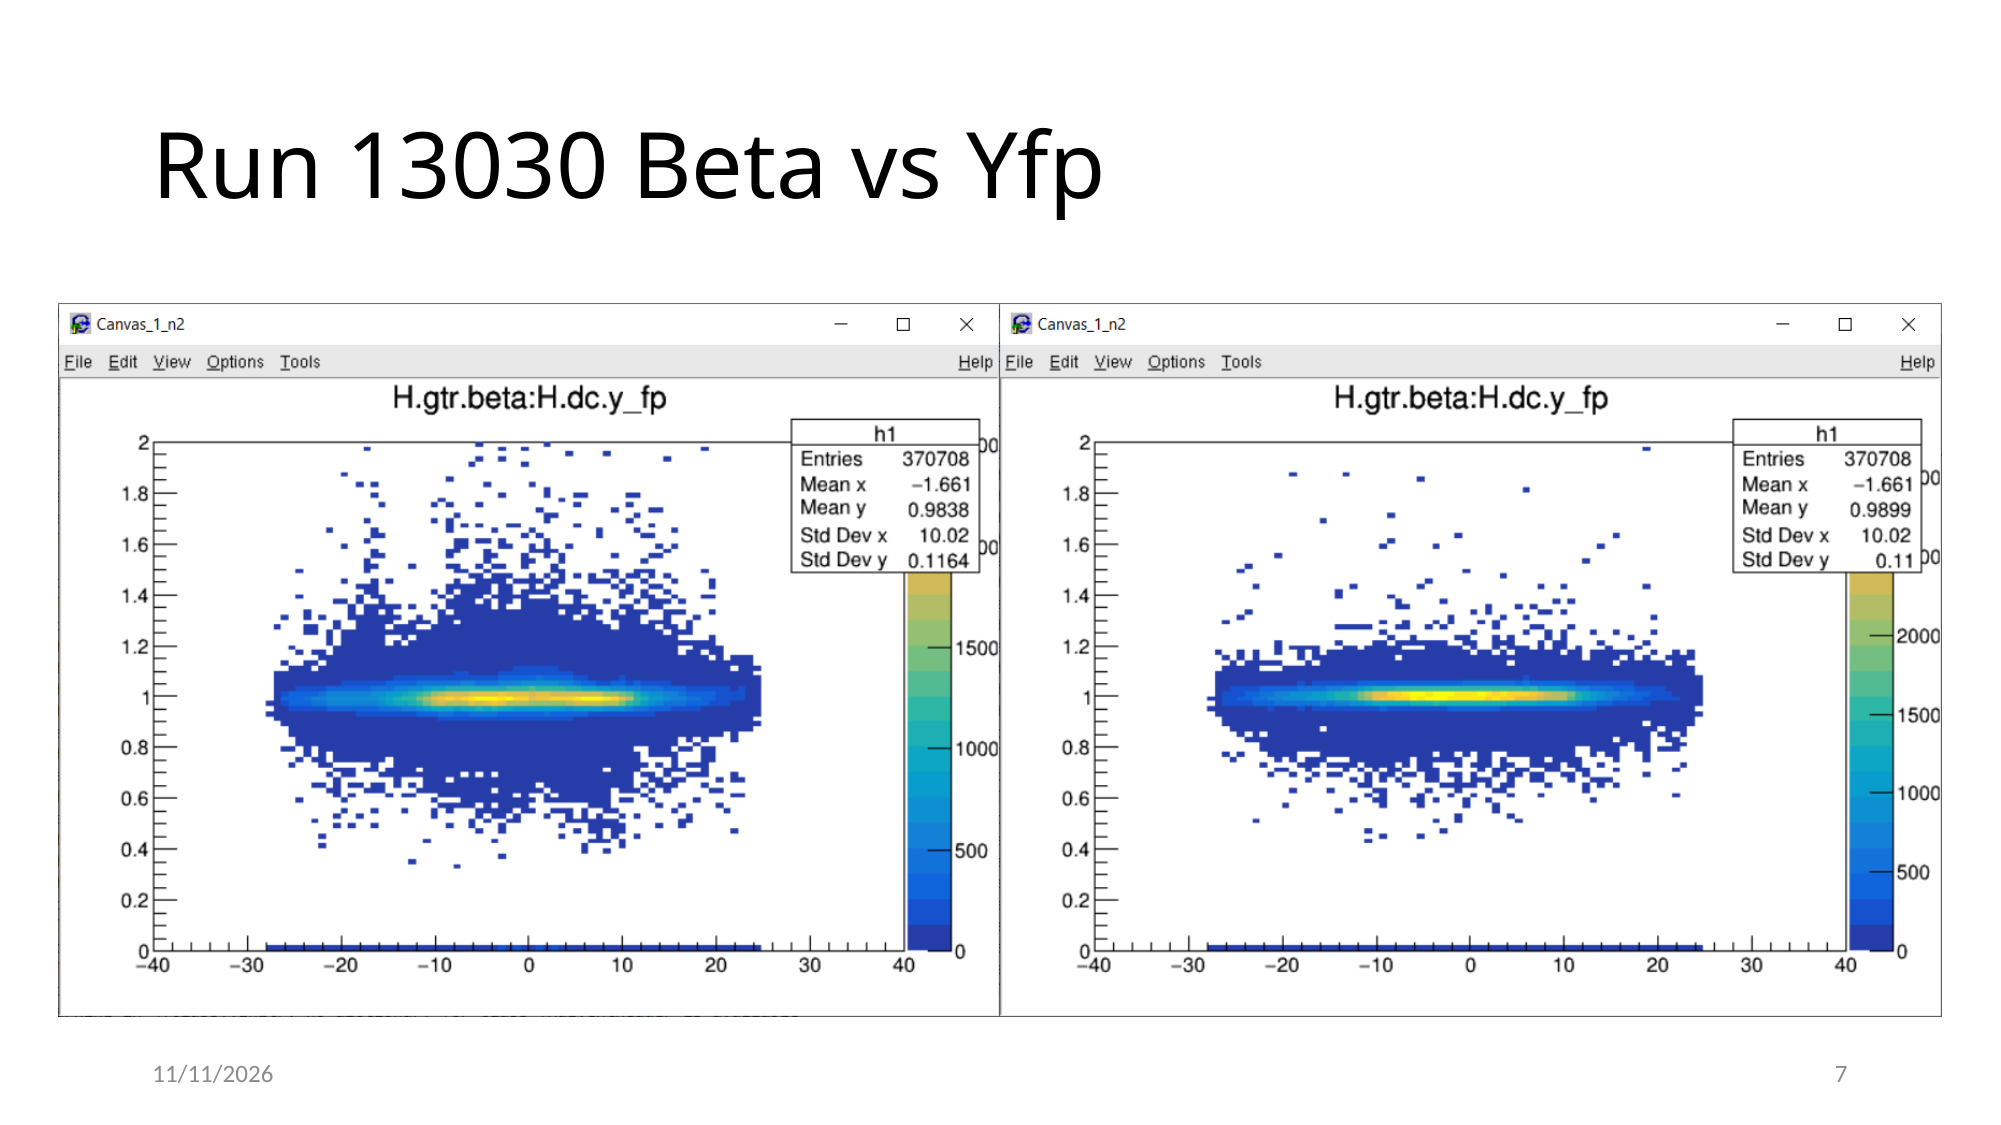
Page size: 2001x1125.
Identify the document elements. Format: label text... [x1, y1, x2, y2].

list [58, 303, 999, 1017]
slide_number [137, 1042, 588, 1103]
slide_number 7 [1412, 1042, 1863, 1103]
title Run 13030 Beta vs Yfp [137, 59, 1863, 278]
picture [999, 303, 1942, 1017]
